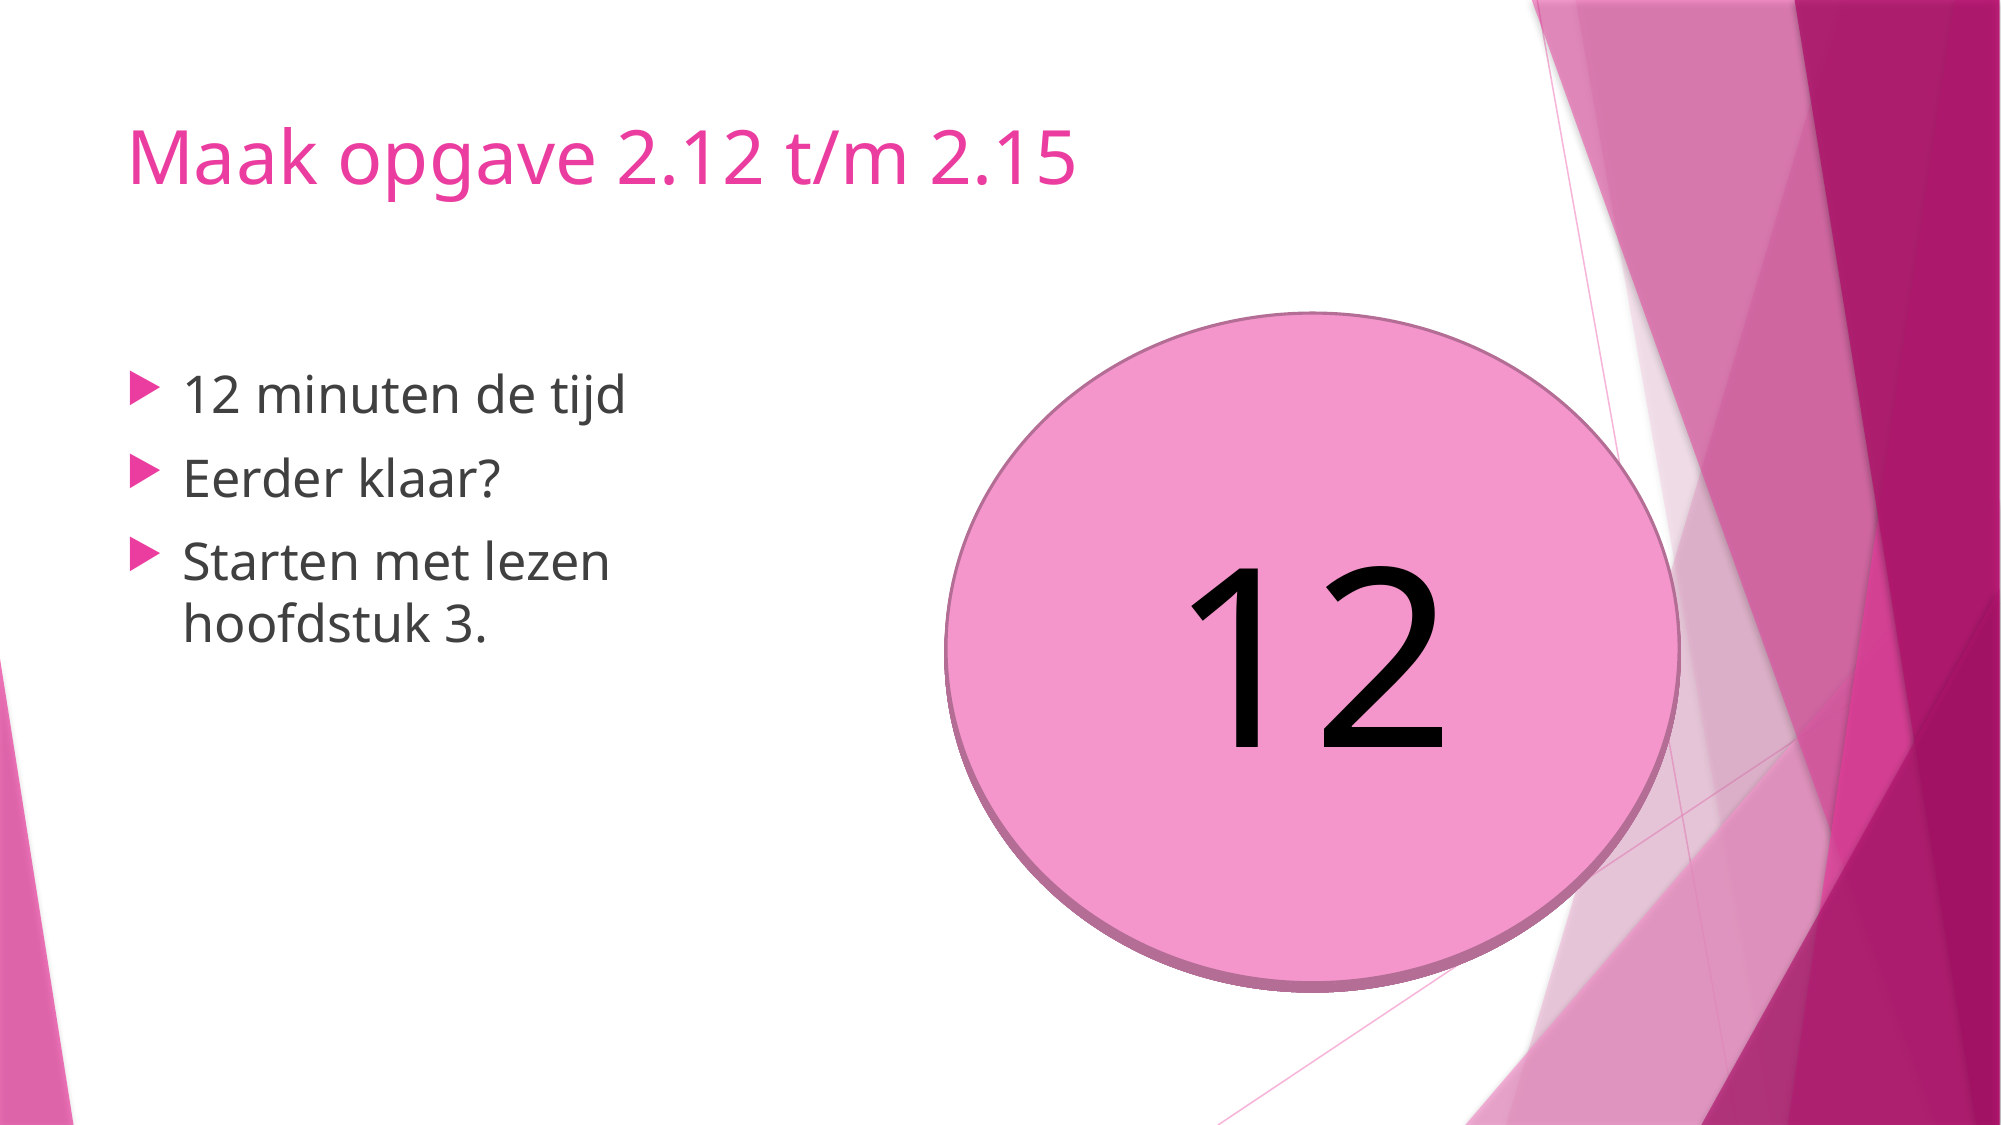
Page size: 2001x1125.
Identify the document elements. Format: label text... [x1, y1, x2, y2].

list 12 minuten de tijd Eerder klaar? Starten met lezen hoofdstuk 3. [111, 354, 774, 992]
text_box 7 [961, 748, 1667, 993]
text_box 9 [958, 742, 1668, 990]
text_box 11 [957, 736, 1669, 988]
text_box 12 [944, 311, 1681, 985]
title Maak opgave 2.12 t/m 2.15 [111, 101, 1522, 319]
